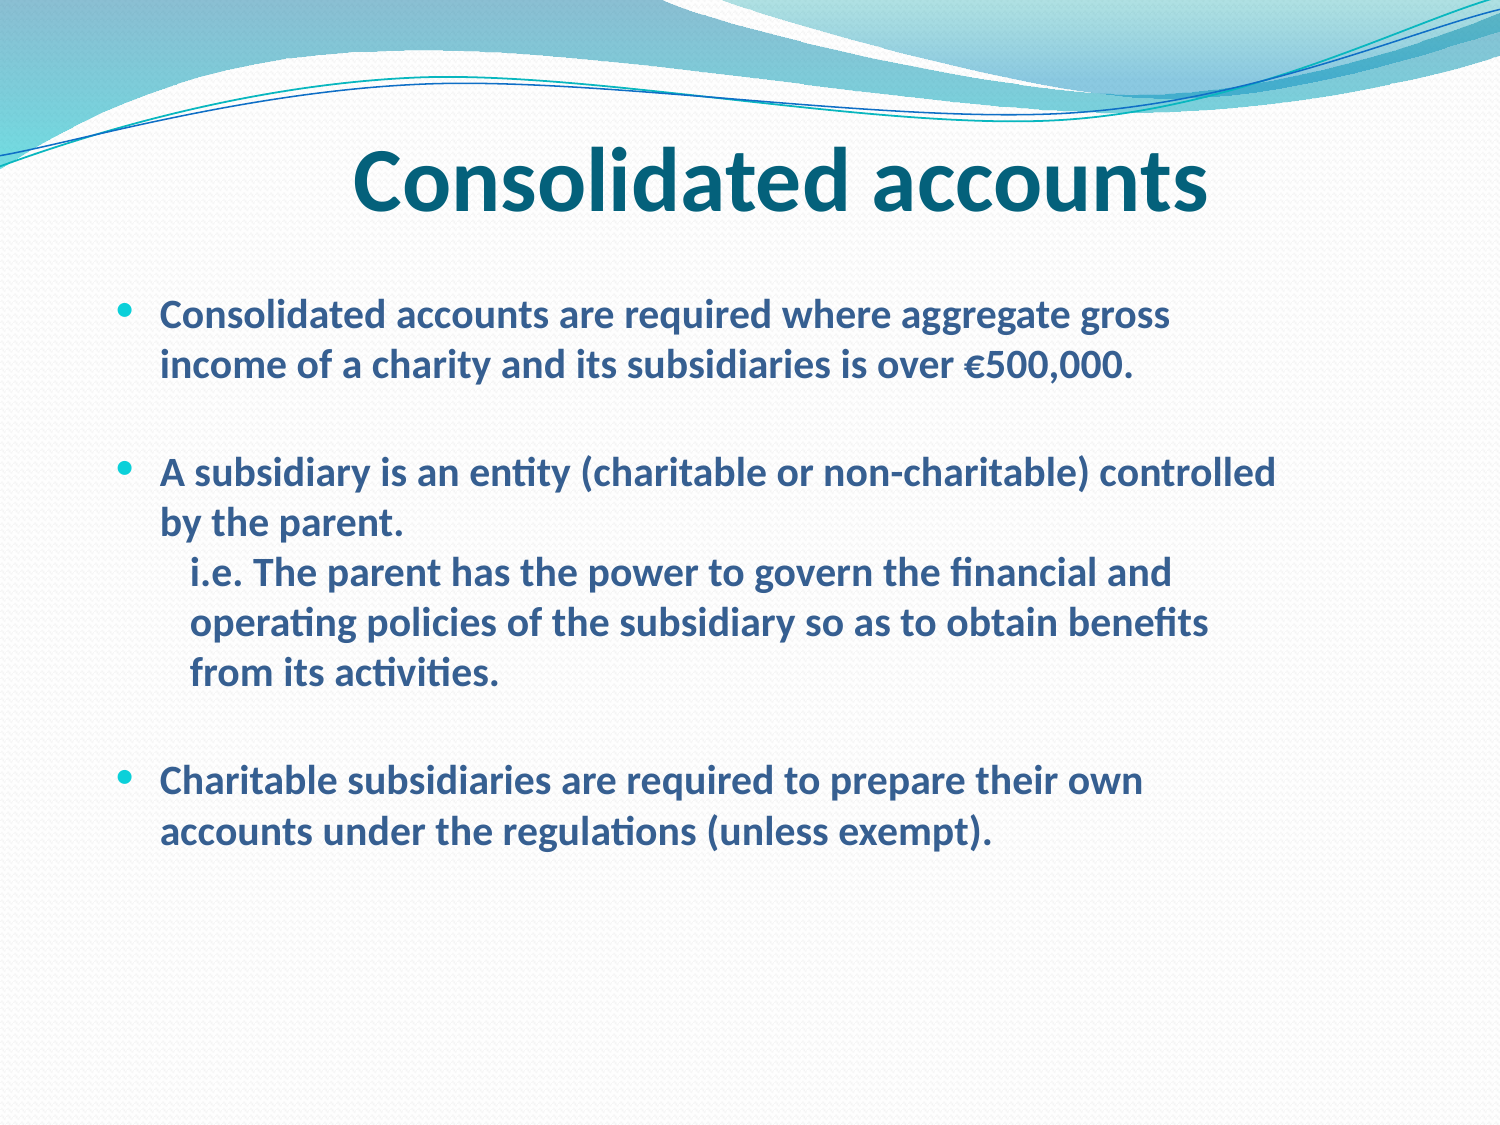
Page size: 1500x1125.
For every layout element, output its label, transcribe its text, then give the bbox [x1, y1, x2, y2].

title Consolidated accounts [100, 42, 1464, 231]
text_box Consolidated accounts are required where aggregate gross income of a charity and its subsidiaries is over €500,000. A subsidiary is an entity (charitable or non-charitable) controlled by the parent. i.e. The parent has the power to govern the financial and operating policies of the subsidiary so as to obtain benefits from its activities. Charitable subsidiaries are required to prepare their own accounts under the regulations (unless exempt). [100, 278, 1306, 961]
